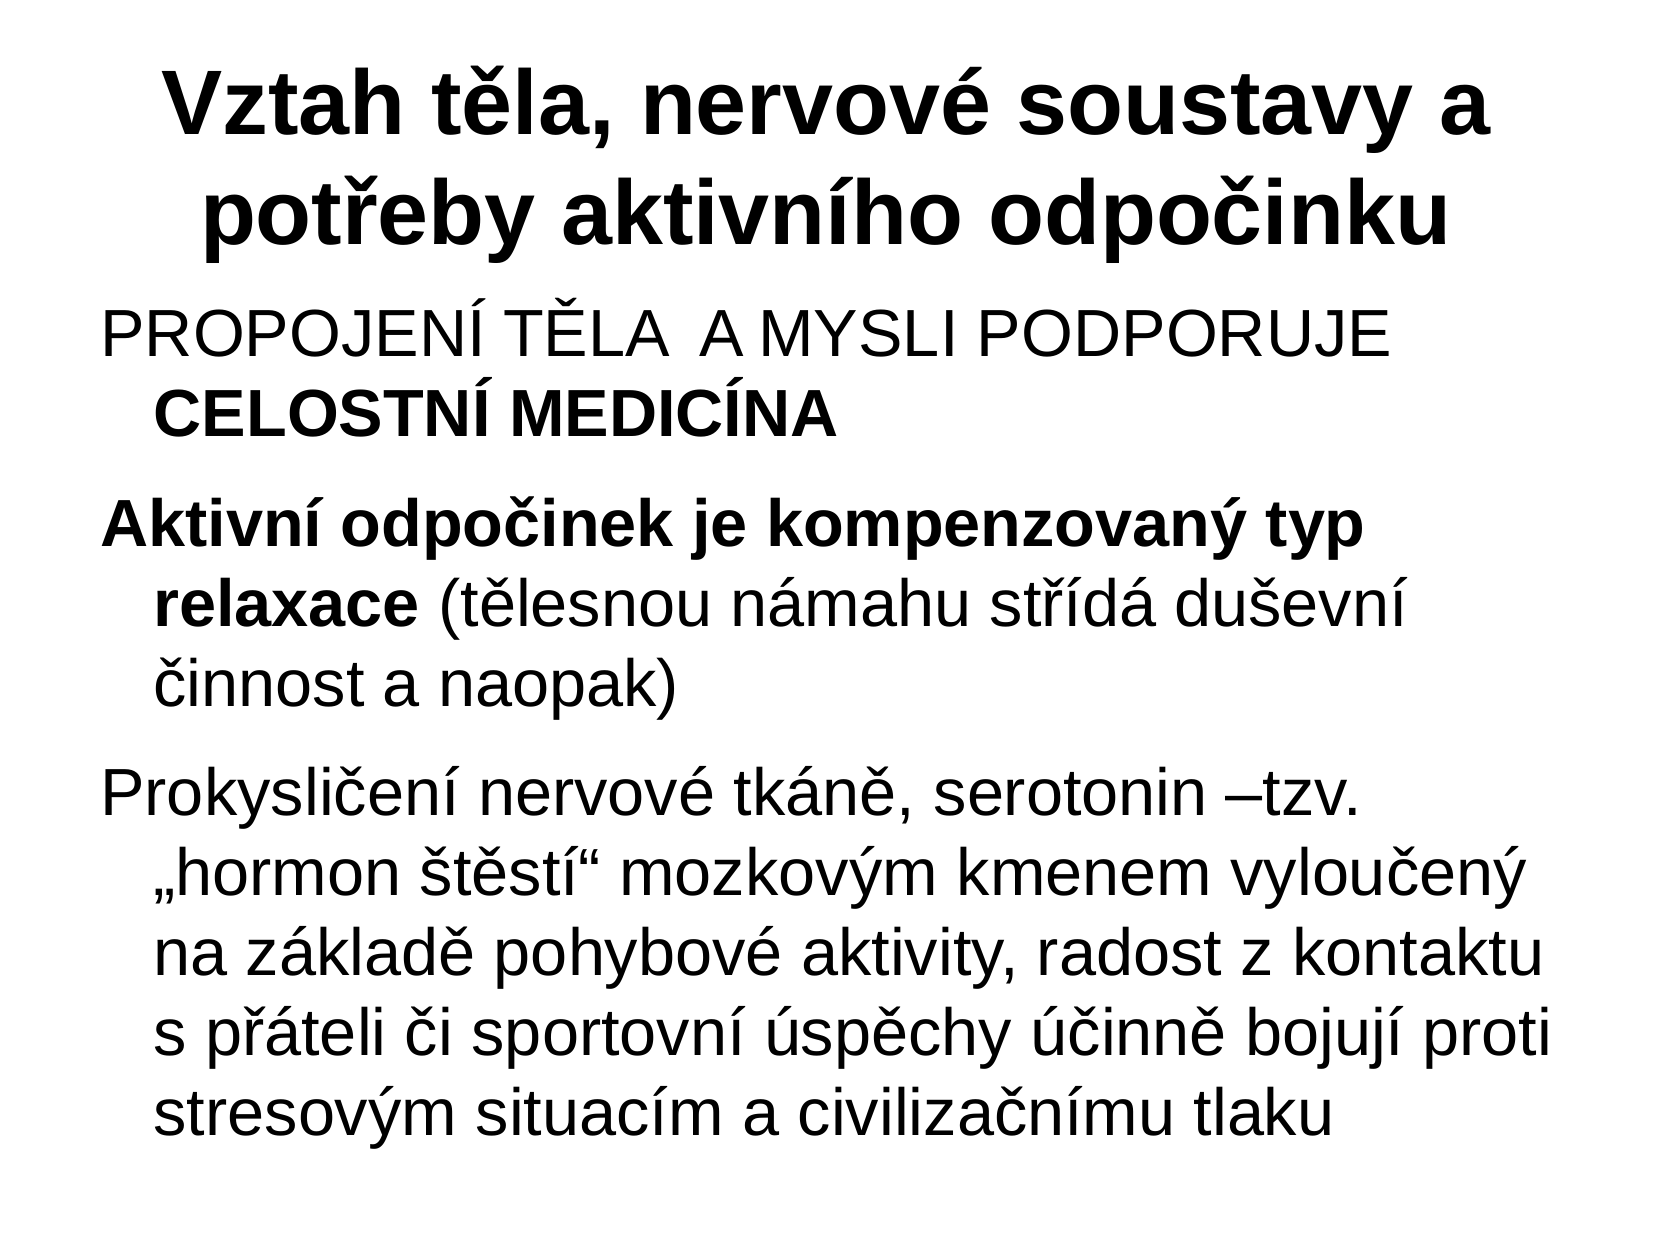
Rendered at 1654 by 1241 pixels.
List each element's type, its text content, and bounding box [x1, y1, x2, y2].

list PROPOJENÍ TĚLA A MYSLI PODPORUJE CELOSTNÍ MEDICÍNA Aktivní odpočinek je kompenzovaný typ relaxace (tělesnou námahu střídá duševní činnost a naopak) Prokysličení nervové tkáně, serotonin –tzv. „hormon štěstí“ mozkovým kmenem vyloučený na základě pohybové aktivity, radost z kontaktu s přáteli či sportovní úspěchy účinně bojují proti stresovým situacím a civilizačnímu tlaku [82, 290, 1571, 1109]
title Vztah těla, nervové soustavy a potřeby aktivního odpočinku [82, 49, 1571, 257]
